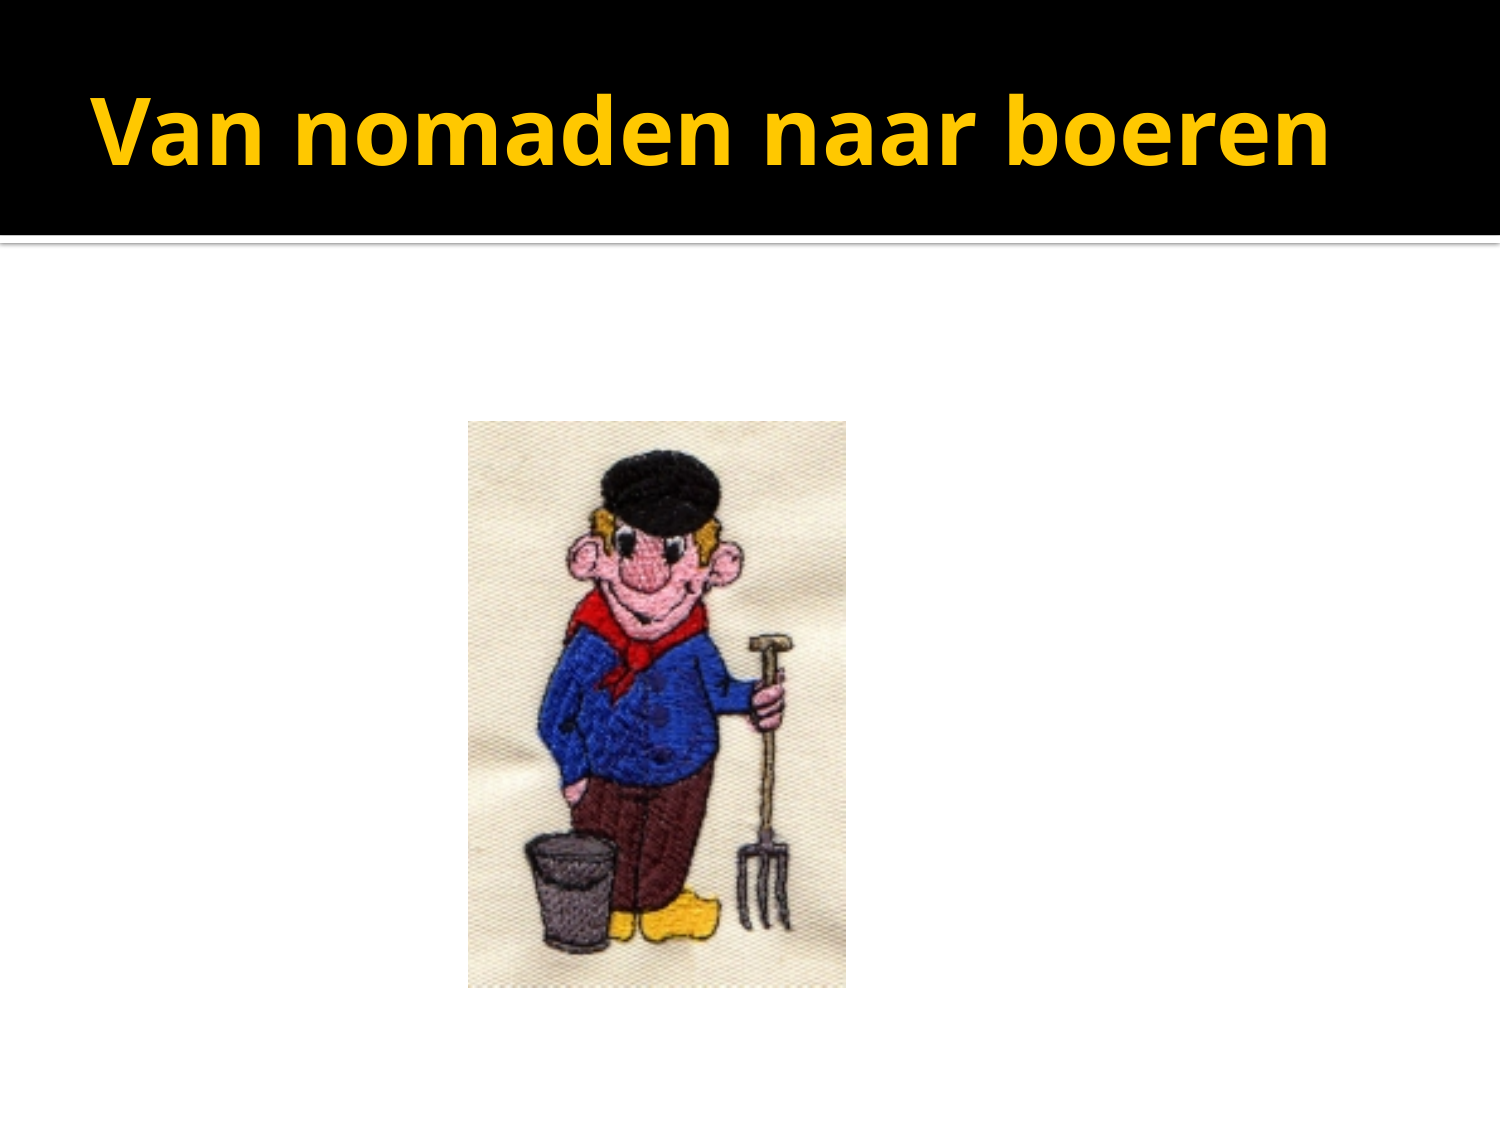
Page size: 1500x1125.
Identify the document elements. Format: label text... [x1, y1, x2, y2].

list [468, 421, 846, 988]
title Van nomaden naar boeren [75, 25, 1425, 231]
